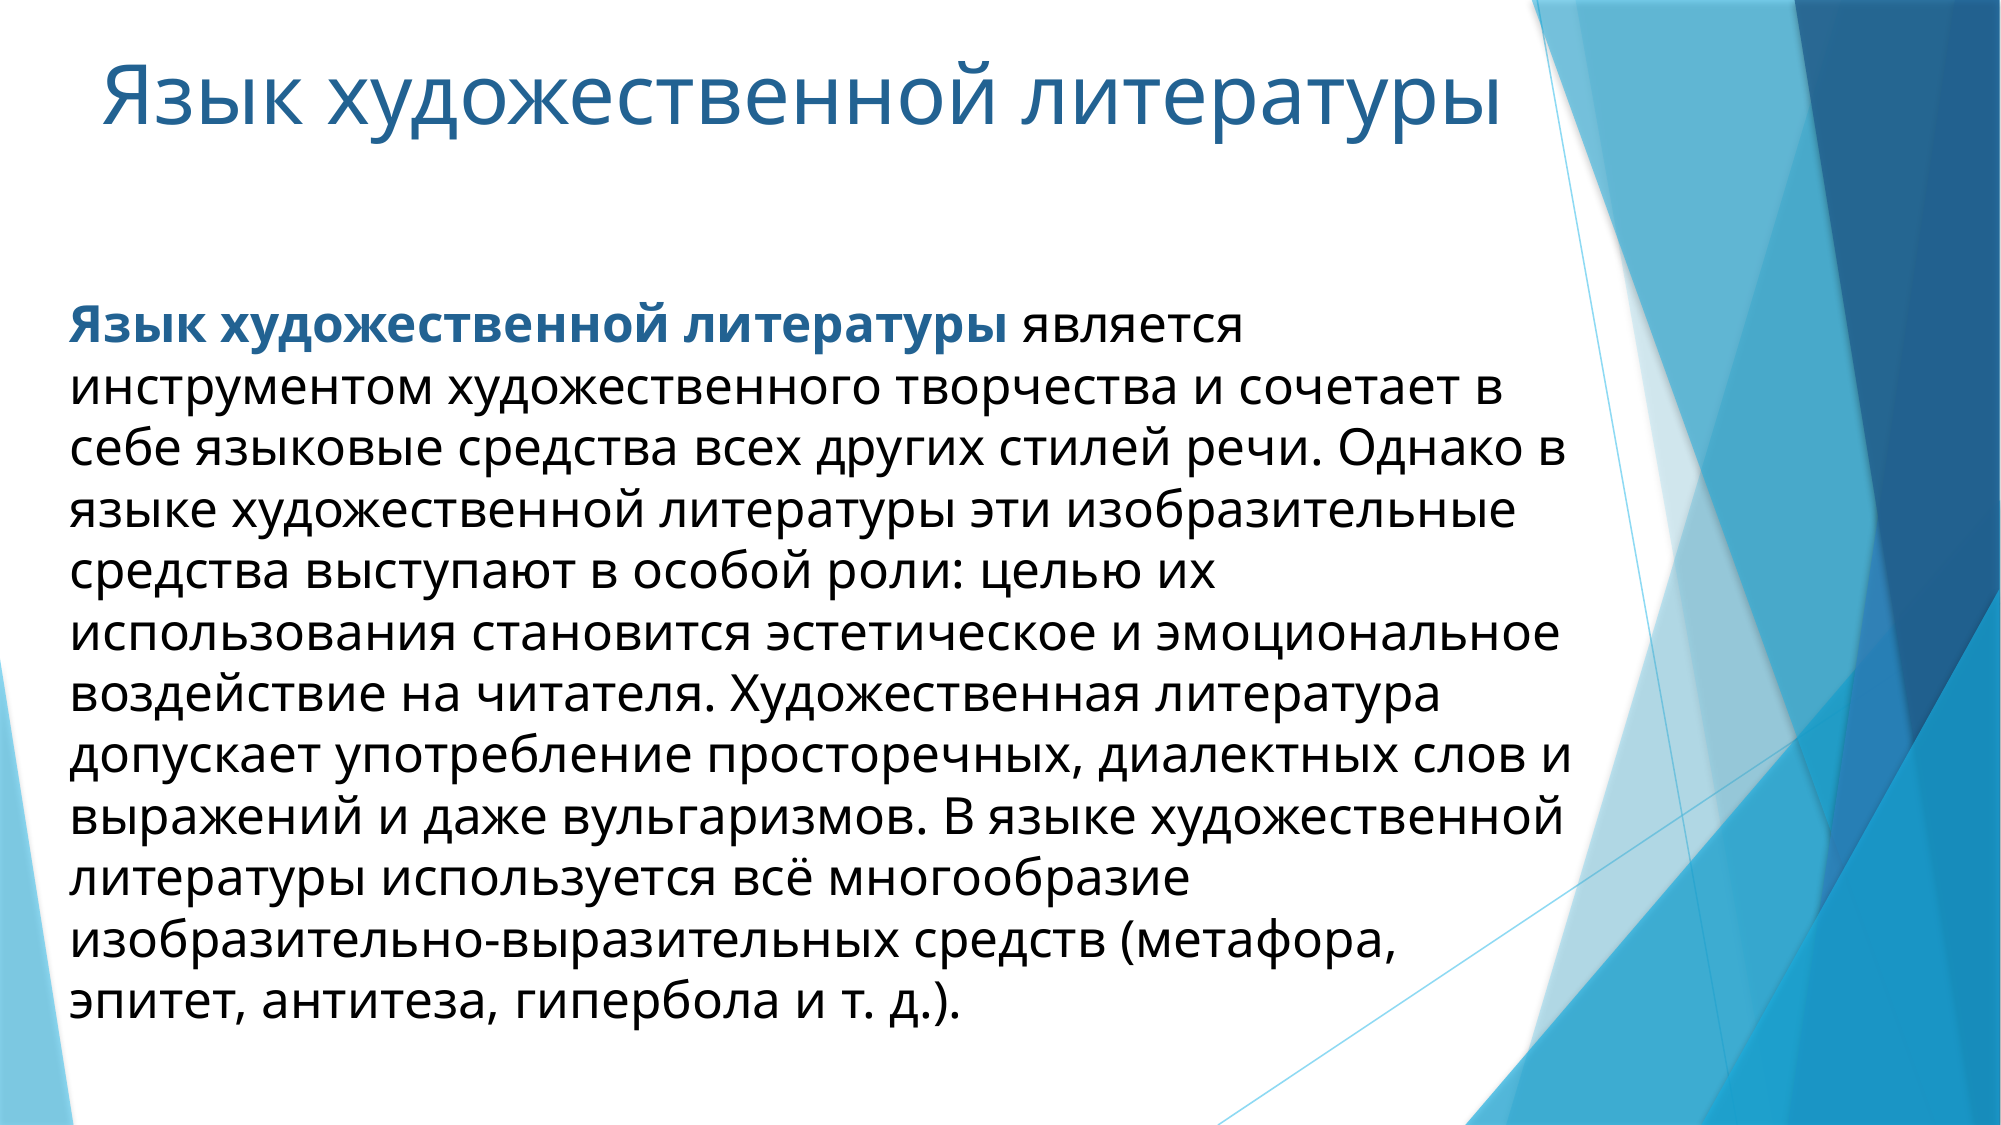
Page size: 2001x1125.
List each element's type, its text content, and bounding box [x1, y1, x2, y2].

list Язык художественной литературы является инструментом художественного творчества и сочетает в себе языковые средства всех других стилей речи. Однако в языке художественной литературы эти изобразительные средства выступают в особой роли: целью их использования становится эстетическое и эмоциональное воздействие на читателя. Художественная литература допускает употребление просторечных, диалектных слов и выражений и даже вульгаризмов. В языке художественной литературы используется всё многообразие изобразительно-выразительных средств (метафора, эпитет, антитеза, гипербола и т. д.). [54, 284, 1590, 1092]
title Язык художественной литературы [17, 33, 1590, 197]
